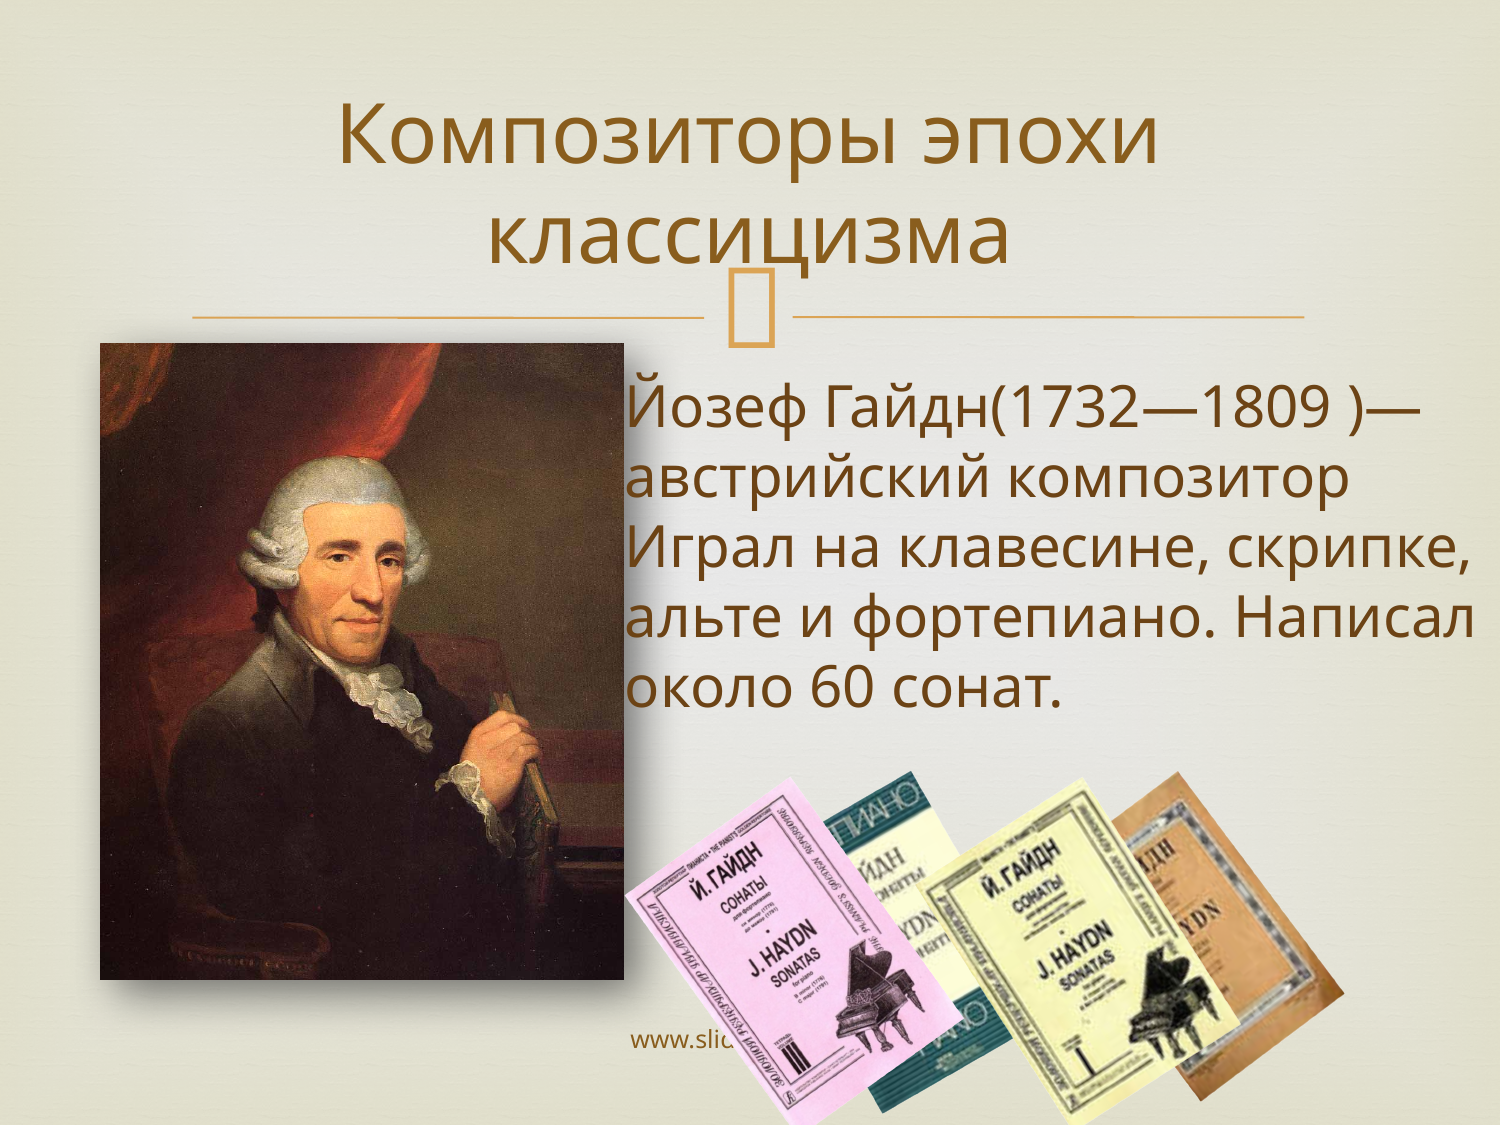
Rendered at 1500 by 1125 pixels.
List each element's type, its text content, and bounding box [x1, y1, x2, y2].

footer www.sliderpoint.org [512, 1010, 685, 1071]
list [99, 342, 624, 981]
title Композиторы эпохи классицизма [112, 93, 1386, 267]
text_box Йозеф Гайдн(1732—1809 )— австрийский композитор Играл на клавесине, скрипке, альте и фортепиано. Написал около 60 сонат. [630, 361, 1500, 867]
picture [625, 772, 1344, 1125]
